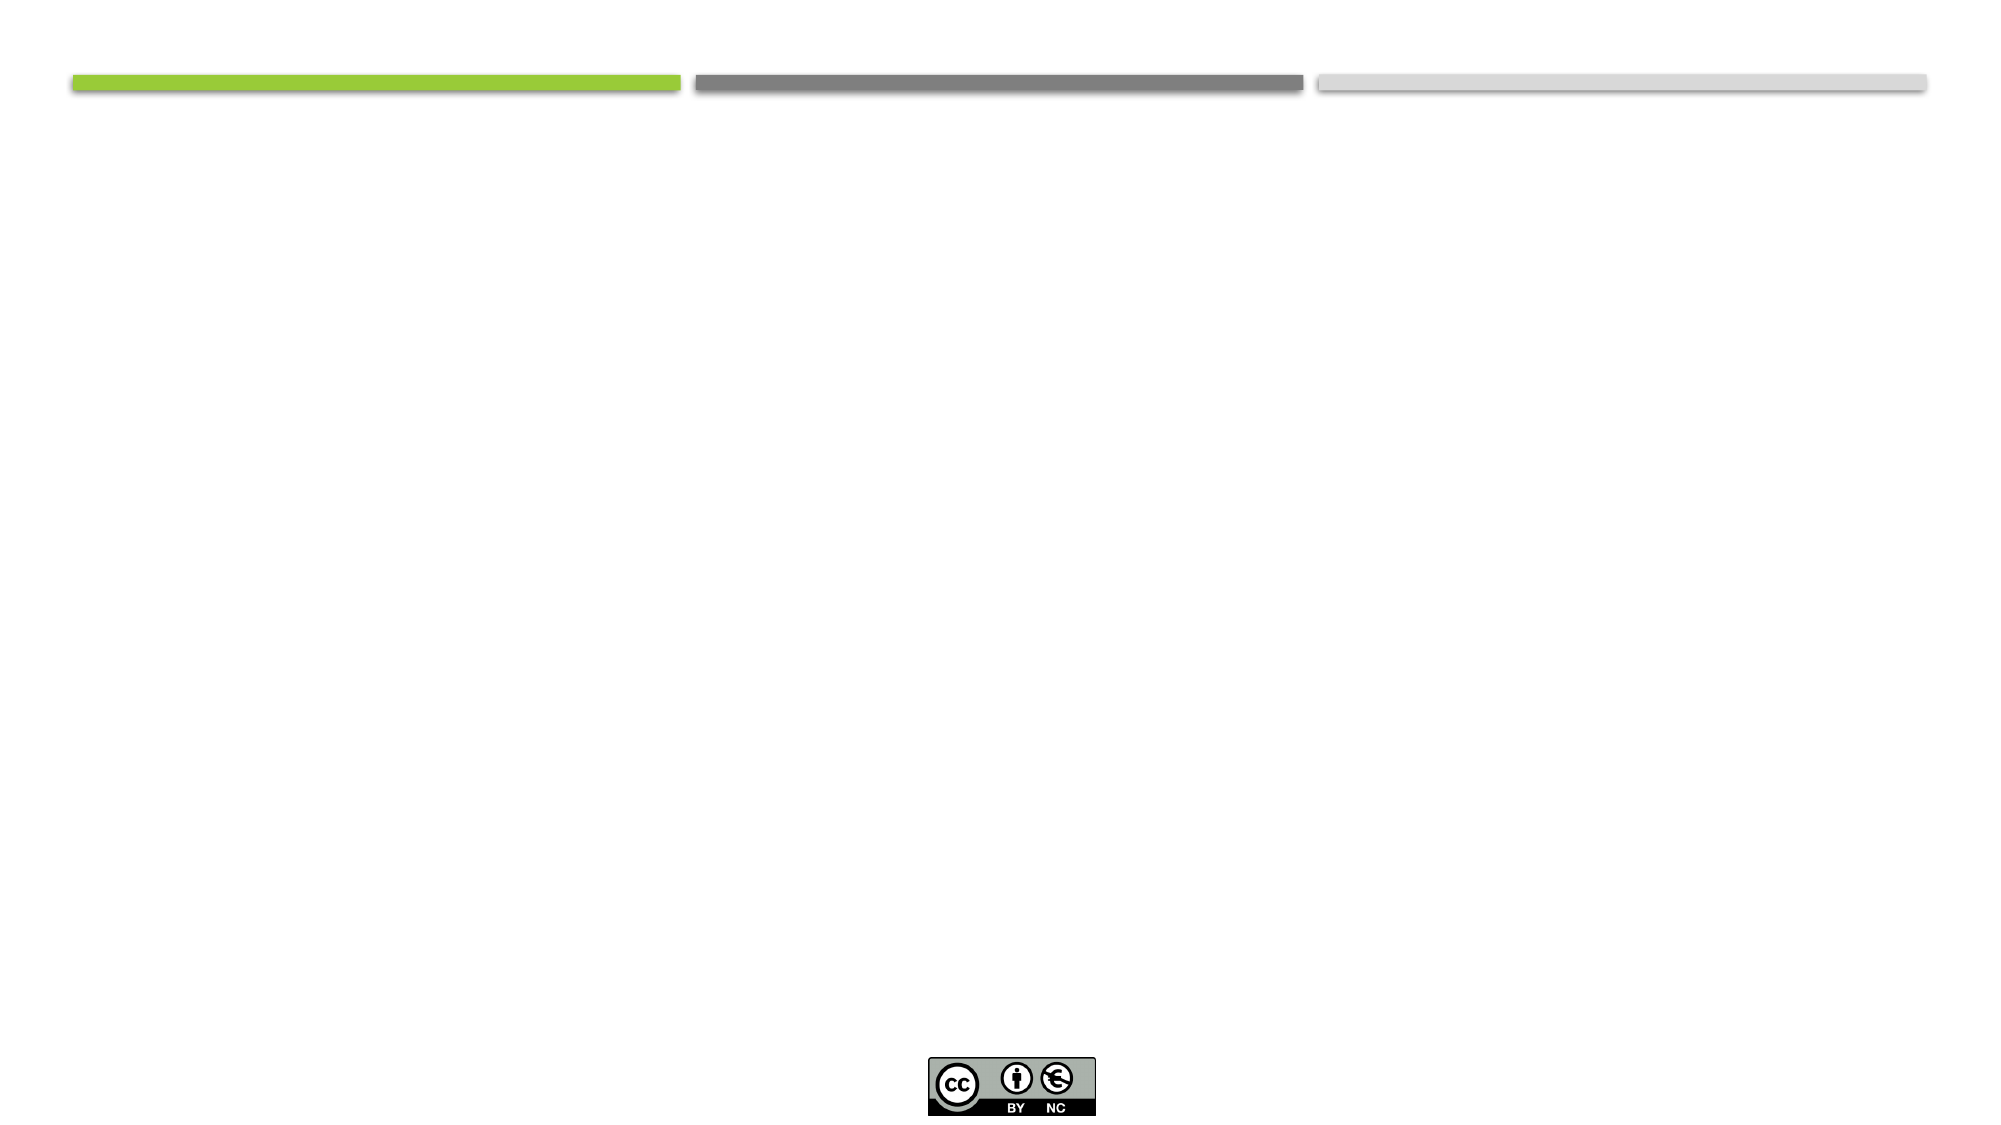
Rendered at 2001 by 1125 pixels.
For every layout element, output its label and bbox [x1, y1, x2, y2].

picture [928, 1056, 1096, 1117]
